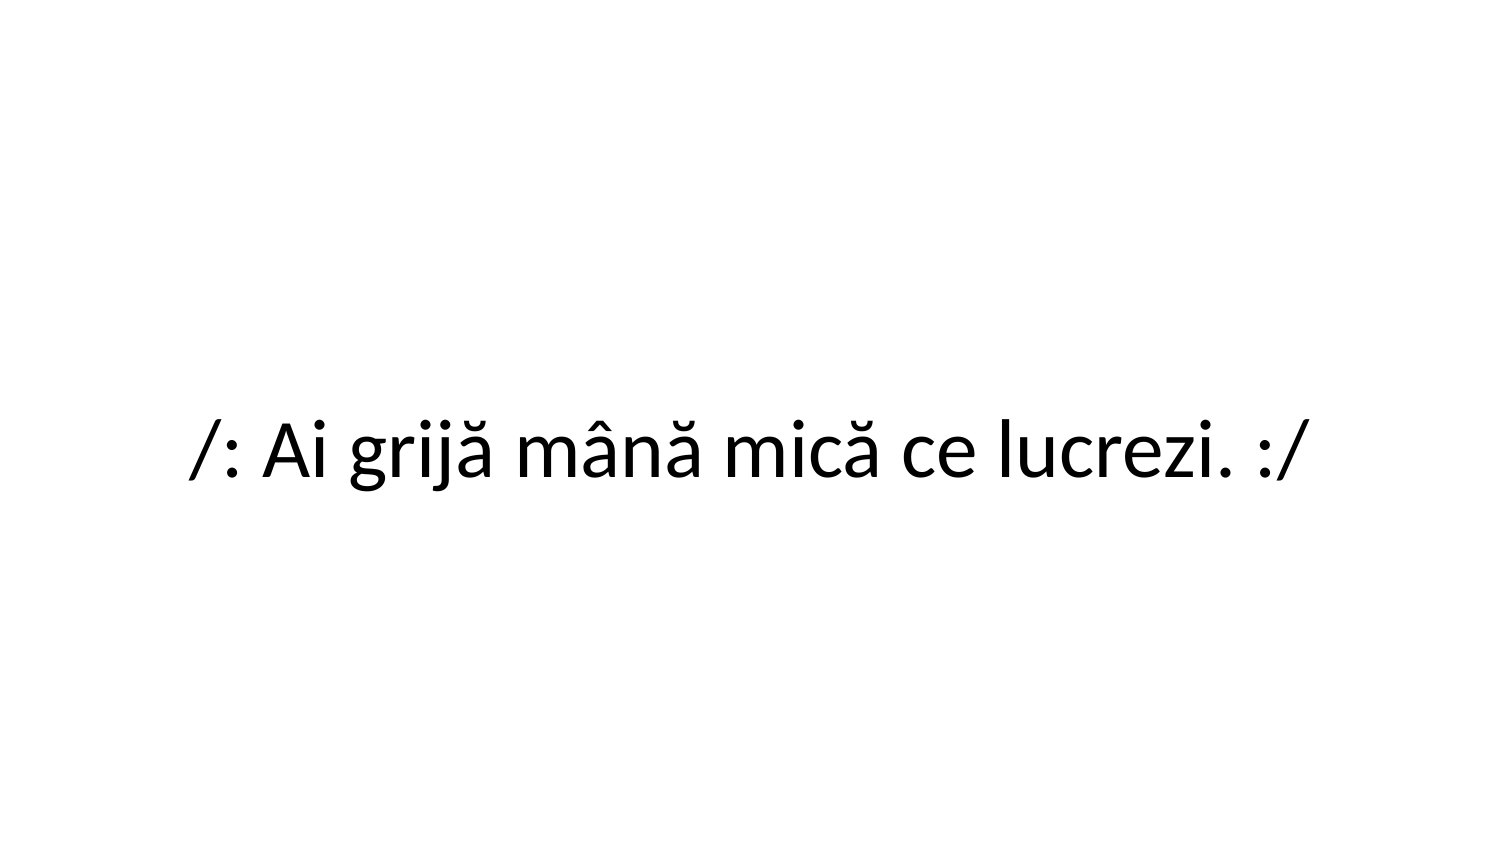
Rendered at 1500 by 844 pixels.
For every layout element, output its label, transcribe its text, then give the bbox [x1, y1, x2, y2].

text_box /: Ai grijă mână mică ce lucrezi. :/ [174, 341, 1326, 502]
